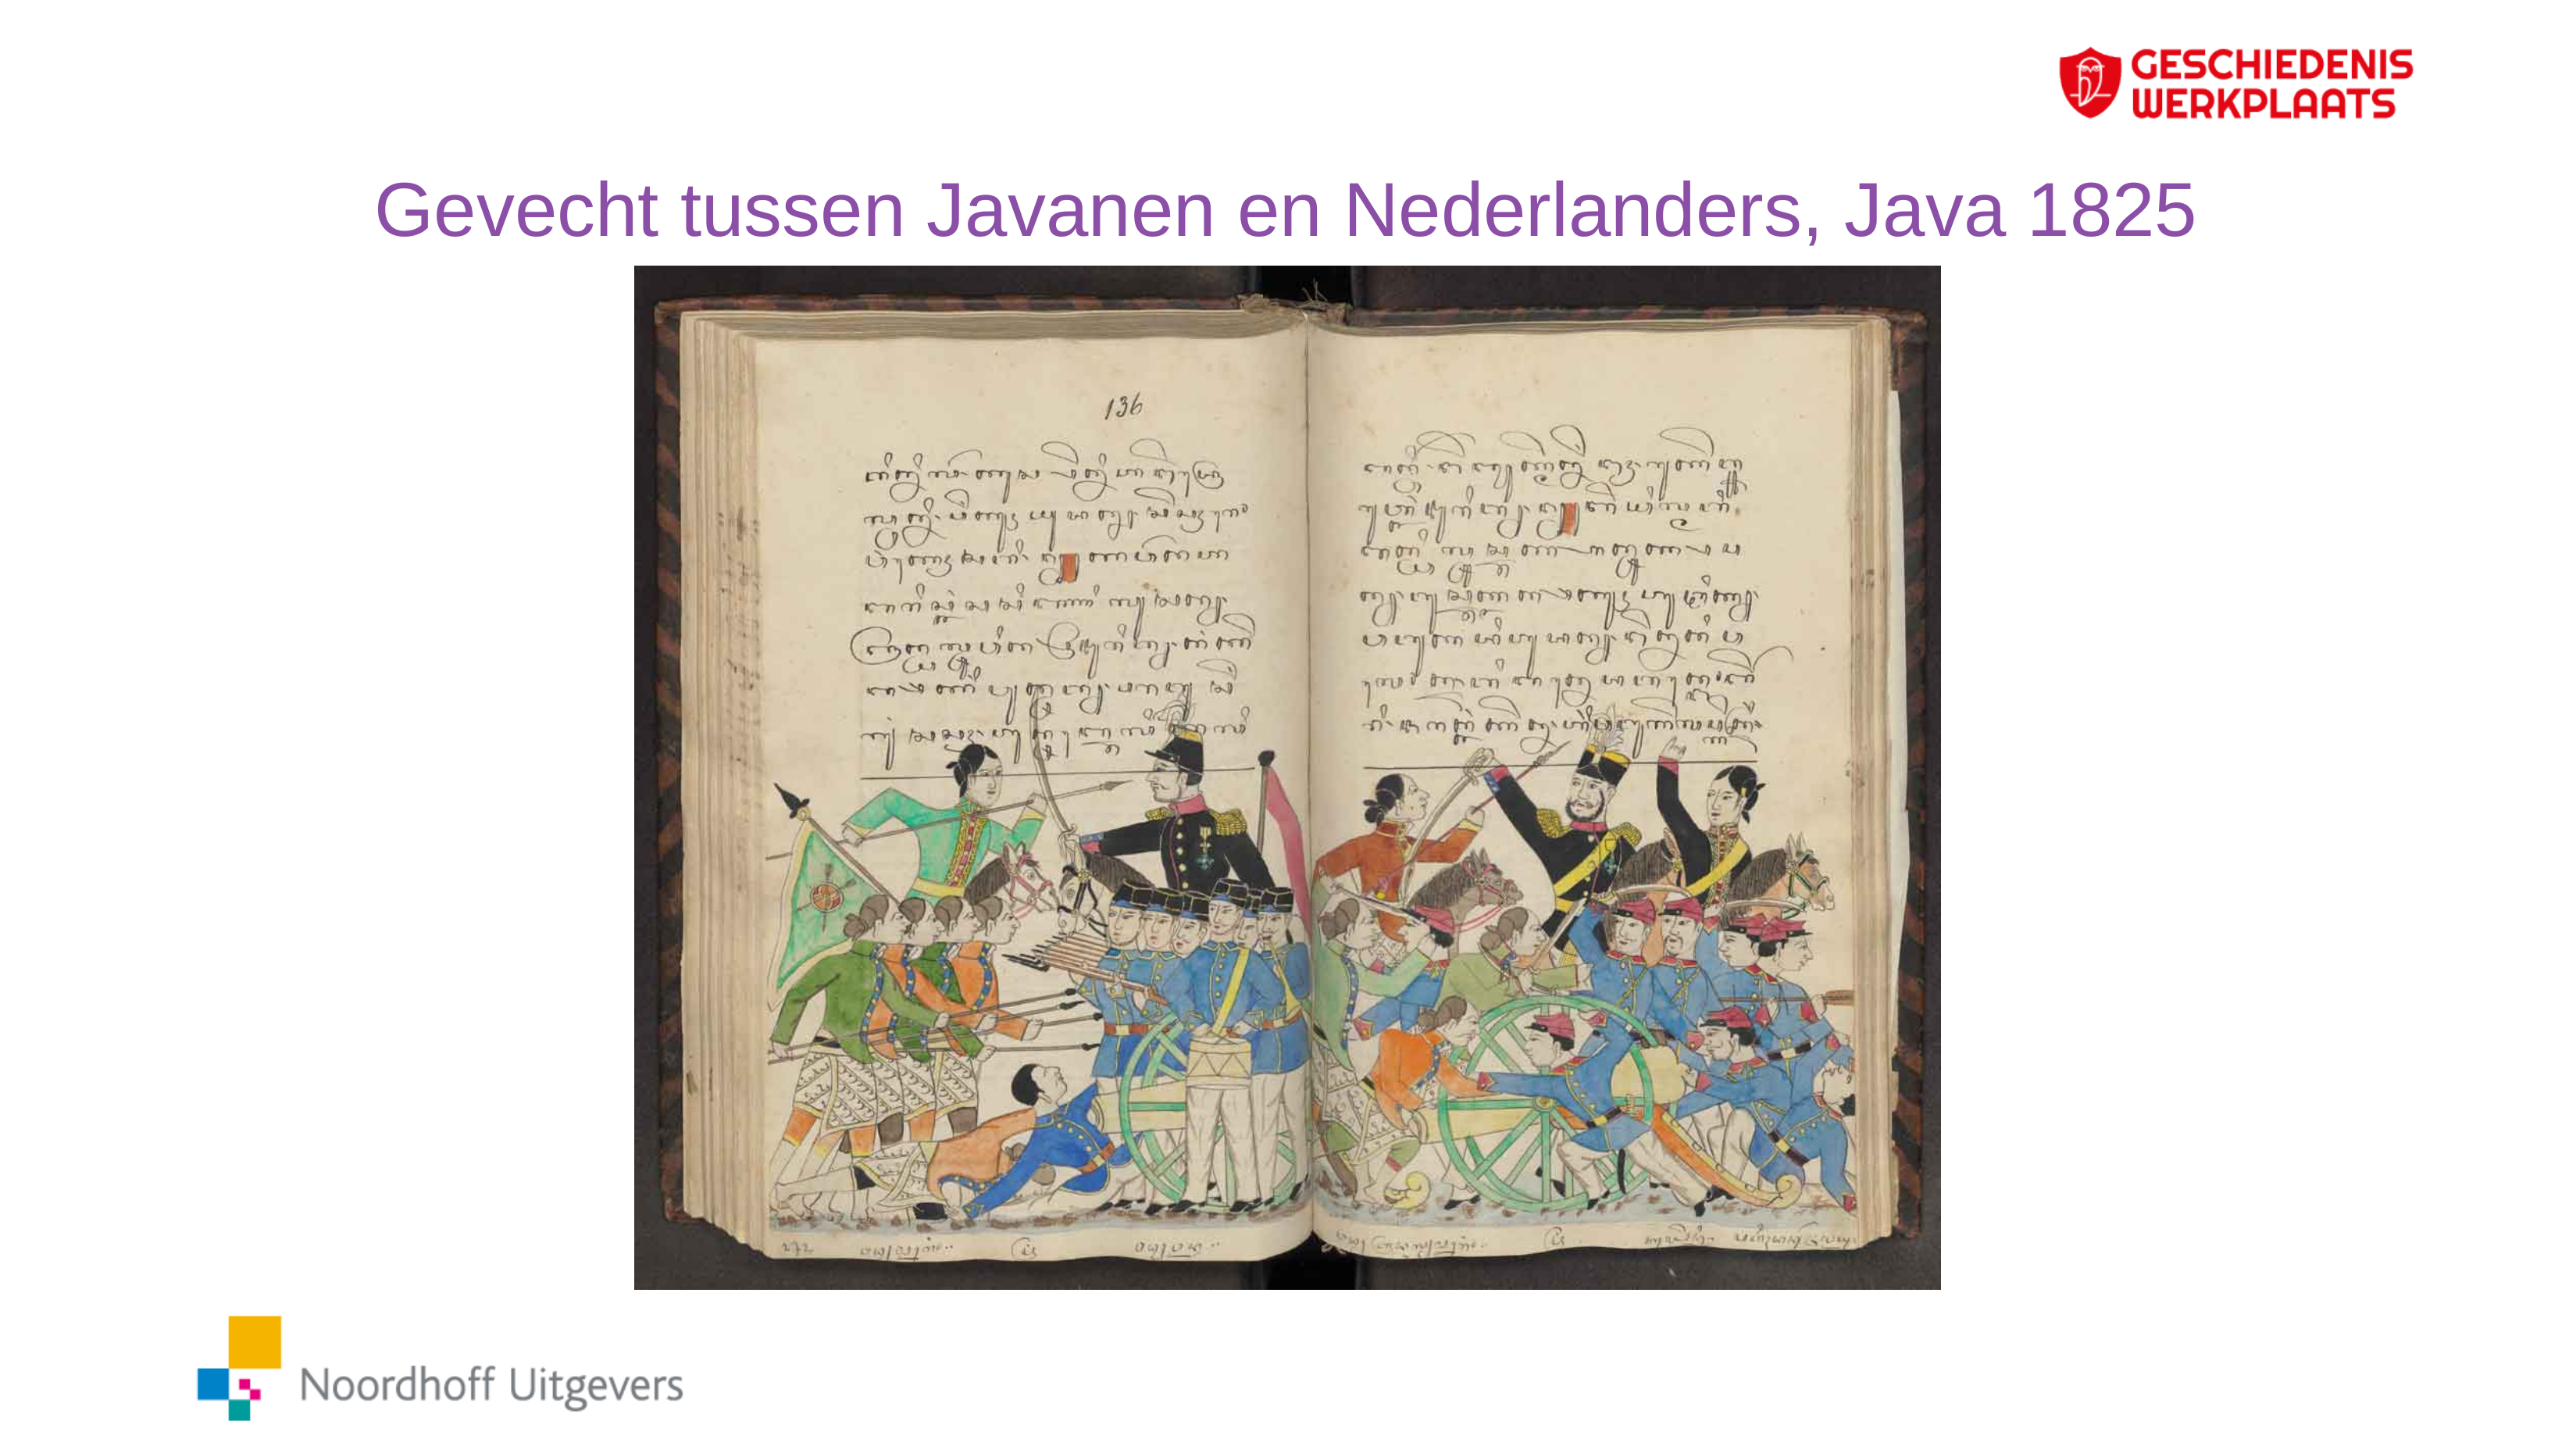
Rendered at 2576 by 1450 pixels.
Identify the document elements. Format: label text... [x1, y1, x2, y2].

title Gevecht tussen Javanen en Nederlanders, Java 1825 [159, 159, 2416, 266]
picture [159, 266, 1941, 1449]
picture [1610, 0, 2576, 161]
